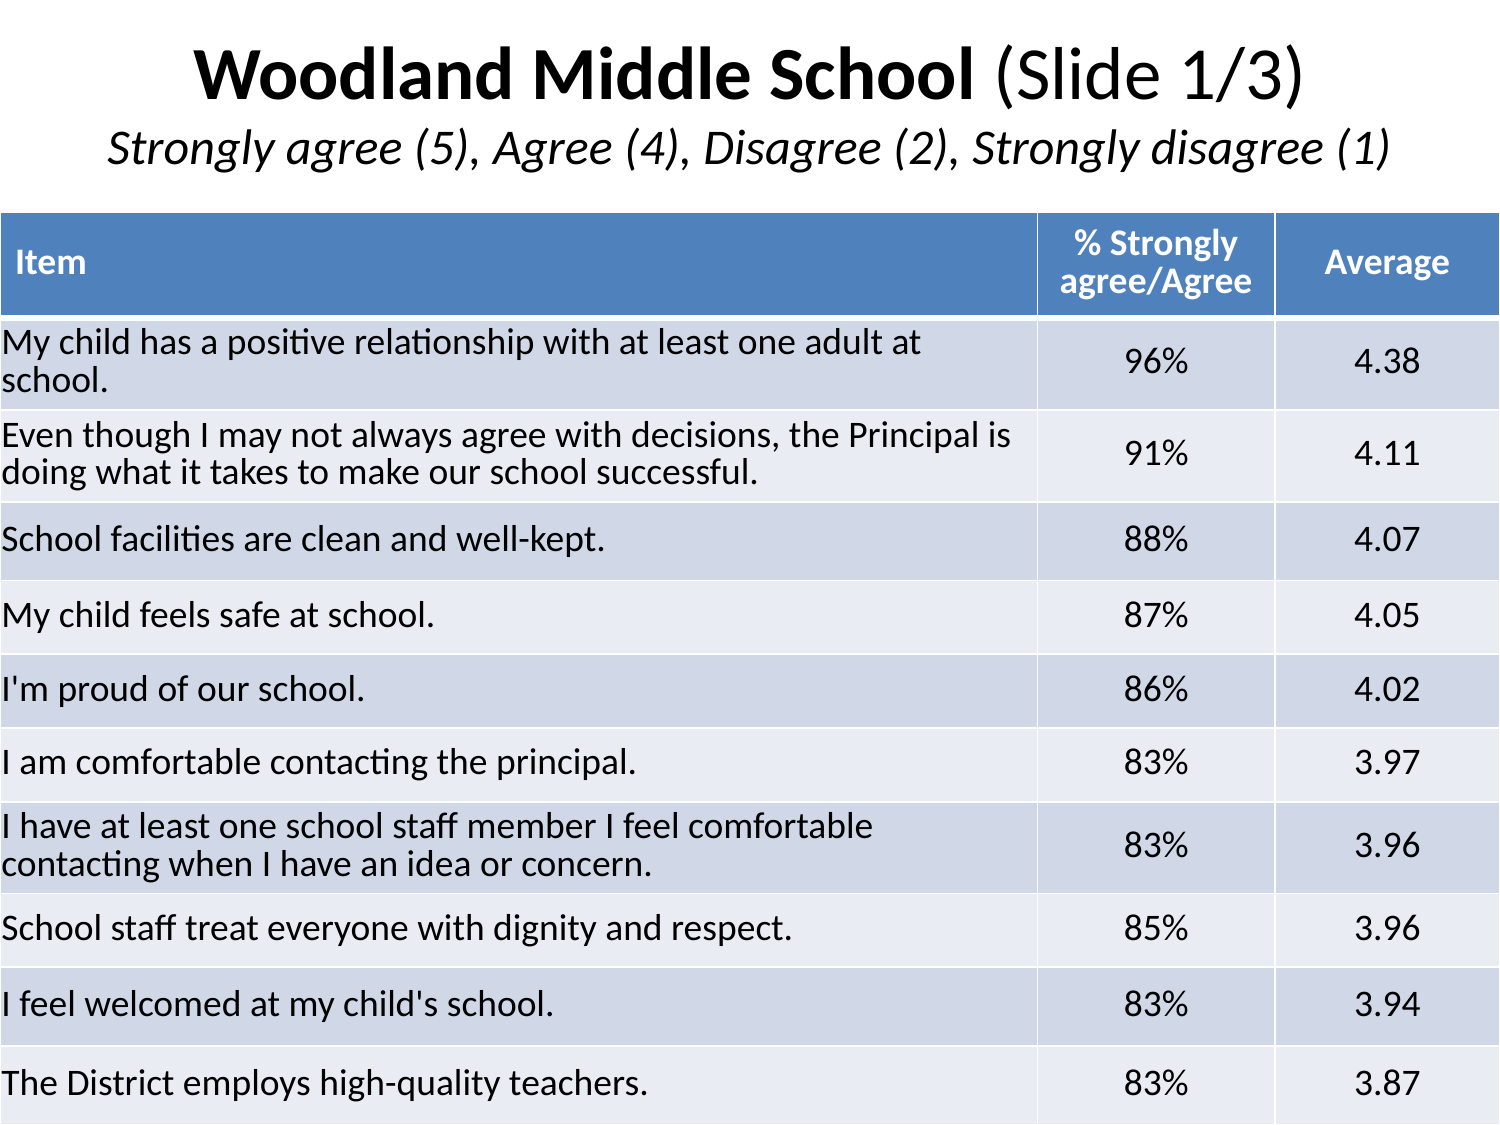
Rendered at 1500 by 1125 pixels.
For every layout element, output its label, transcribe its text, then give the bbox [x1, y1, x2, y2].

table_cell I'm proud of our school. [1, 655, 1037, 727]
table_cell 4.07 [1276, 503, 1499, 580]
table_cell Even though I may not always agree with decisions, the Principal is doing what it takes to make our school successful. [1, 411, 1037, 501]
table_header Average [1276, 213, 1499, 315]
table_cell 3.96 [1276, 803, 1499, 893]
table_cell 87% [1038, 581, 1274, 653]
table_cell 83% [1038, 803, 1274, 893]
table_cell School facilities are clean and well-kept. [1, 503, 1037, 580]
table_cell My child feels safe at school. [1, 581, 1037, 653]
table_cell 83% [1038, 729, 1274, 801]
table_cell 91% [1038, 411, 1274, 501]
table_cell 83% [1038, 968, 1274, 1045]
table_cell I have at least one school staff member I feel comfortable contacting when I have an idea or concern. [1, 803, 1037, 893]
table_cell 3.97 [1276, 729, 1499, 801]
table_cell I am comfortable contacting the principal. [1, 729, 1037, 801]
table_cell 83% [1038, 1047, 1274, 1124]
table_cell I feel welcomed at my child's school. [1, 968, 1037, 1045]
table_header % Strongly agree/Agree [1038, 213, 1274, 315]
table_cell The District employs high-quality teachers. [1, 1047, 1037, 1124]
table_cell 4.38 [1276, 321, 1499, 409]
table_cell My child has a positive relationship with at least one adult at school. [1, 321, 1037, 409]
table_cell 3.96 [1276, 894, 1499, 966]
table_cell 4.05 [1276, 581, 1499, 653]
table_cell 3.87 [1276, 1047, 1499, 1124]
table_cell 85% [1038, 894, 1274, 966]
table_cell 4.11 [1276, 411, 1499, 501]
table_header Item [1, 213, 1037, 315]
table_cell 88% [1038, 503, 1274, 580]
table_cell 96% [1038, 321, 1274, 409]
table_cell School staff treat everyone with dignity and respect. [1, 894, 1037, 966]
title Woodland Middle School (Slide 1/3) Strongly agree (5), Agree (4), Disagree (2), Strongly disagree (1) [0, 0, 1500, 200]
table_cell 3.94 [1276, 968, 1499, 1045]
table_cell 86% [1038, 655, 1274, 727]
table_cell 4.02 [1276, 655, 1499, 727]
